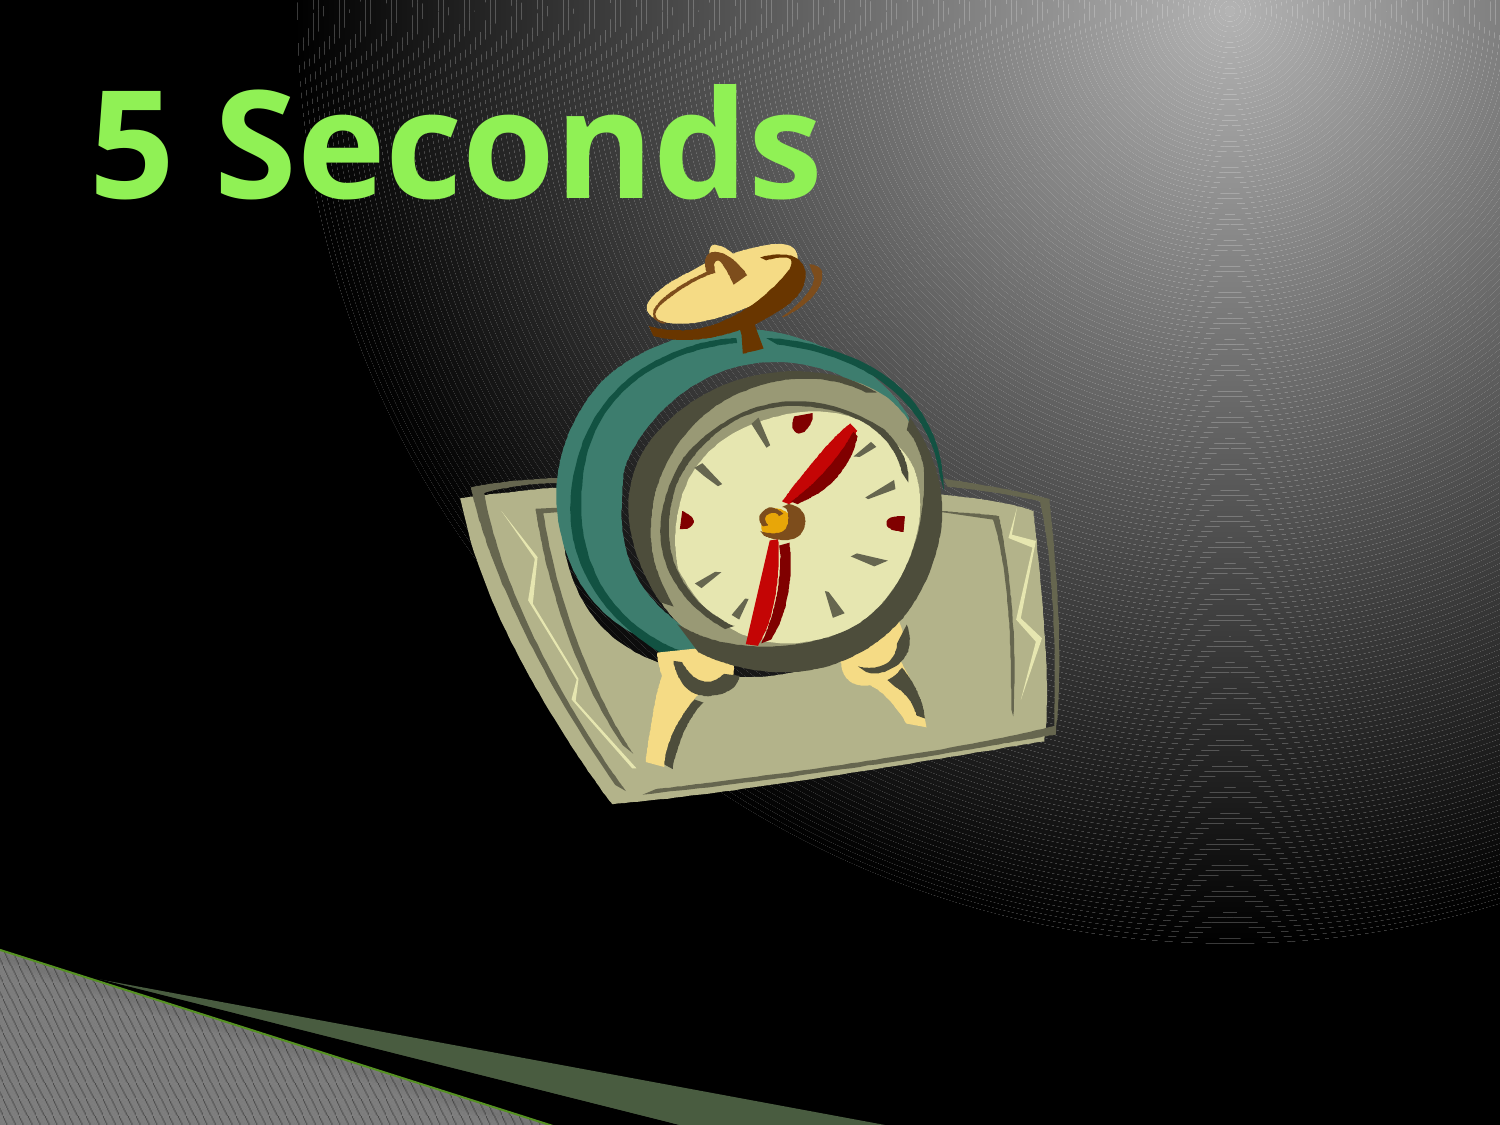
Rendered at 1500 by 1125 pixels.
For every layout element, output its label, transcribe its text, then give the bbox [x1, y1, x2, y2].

title 5 Seconds [75, 45, 1425, 233]
picture [459, 237, 1069, 813]
picture [0, 952, 543, 1125]
